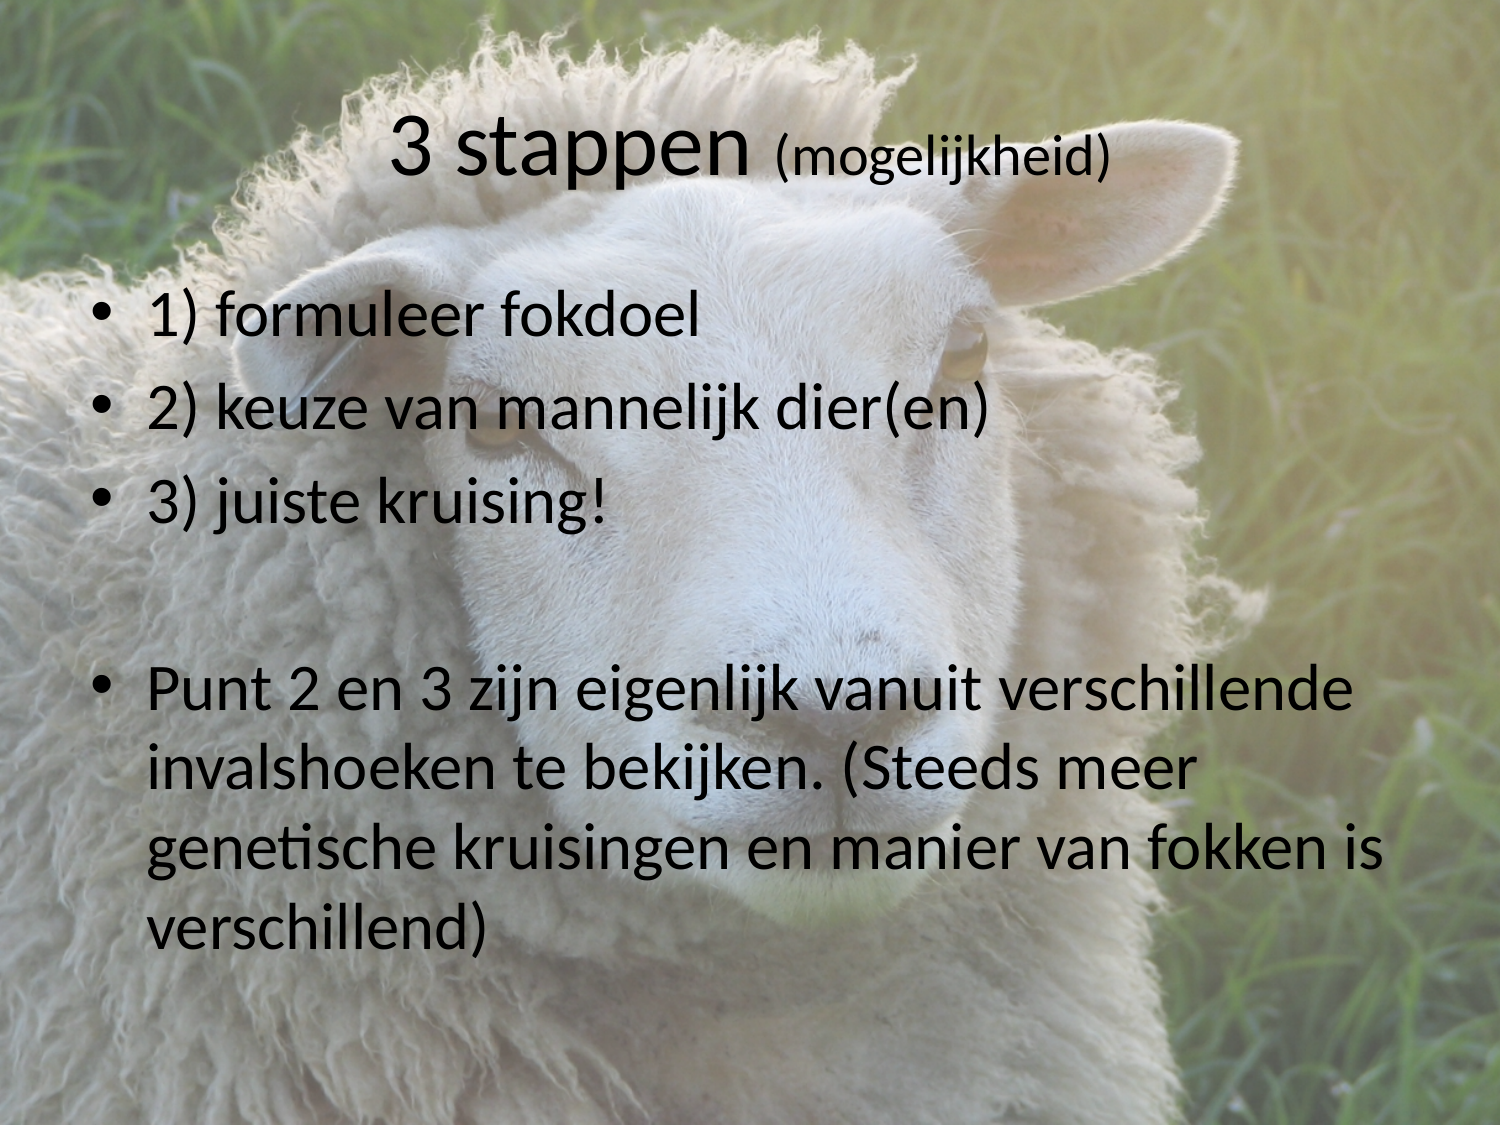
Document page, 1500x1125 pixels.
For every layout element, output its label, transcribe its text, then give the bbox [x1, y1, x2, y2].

list 1) formuleer fokdoel 2) keuze van mannelijk dier(en) 3) juiste kruising! Punt 2 en 3 zijn eigenlijk vanuit verschillende invalshoeken te bekijken. (Steeds meer genetische kruisingen en manier van fokken is verschillend) [75, 262, 1425, 1005]
title 3 stappen (mogelijkheid) [75, 45, 1425, 233]
